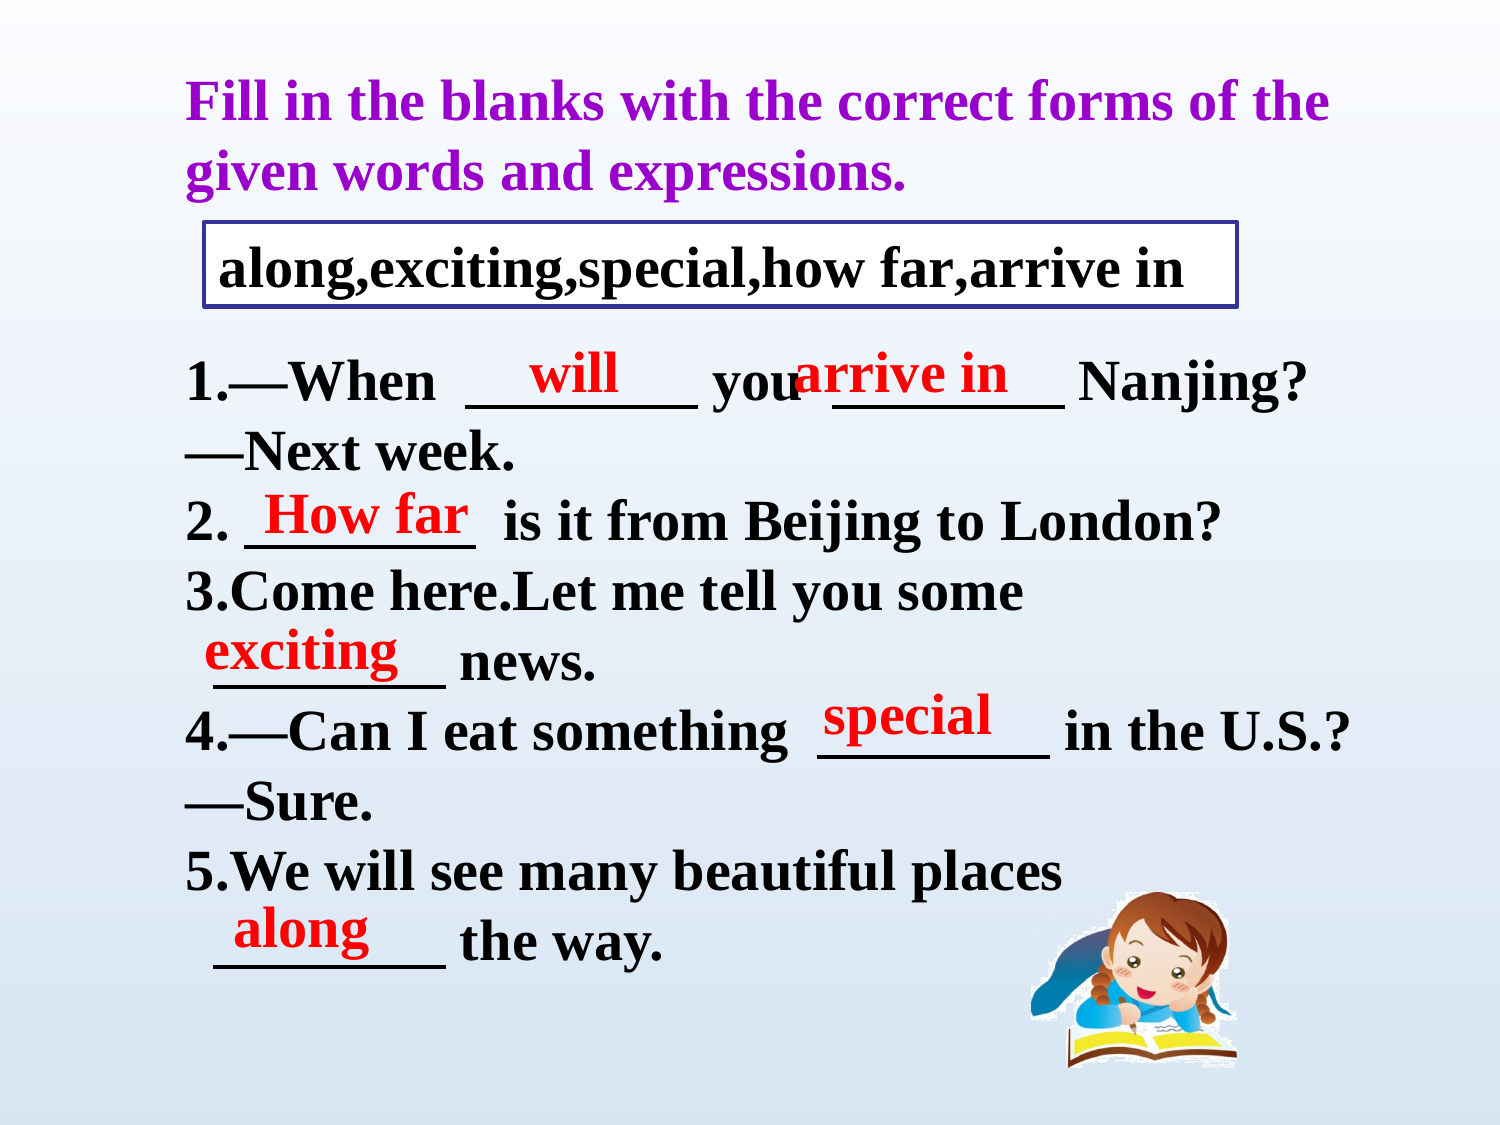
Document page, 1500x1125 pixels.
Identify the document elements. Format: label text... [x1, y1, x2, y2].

text_box along [218, 881, 385, 967]
text_box Fill in the blanks with the correct forms of the given words and expressions. 1.—When you Nanjing? —Next week. 2. is it from Beijing to London? 3.Come here.Let me tell you some news. 4.—Can I eat something in the U.S.? —Sure. 5.We will see many beautiful places the way. [171, 54, 1381, 1050]
text_box How far [249, 468, 485, 553]
picture [1031, 891, 1237, 1068]
text_box special [809, 668, 1008, 754]
text_box along,exciting,special,how far,arrive in [202, 220, 1239, 309]
text_box exciting [189, 604, 415, 690]
text_box will arrive in [514, 326, 1025, 411]
